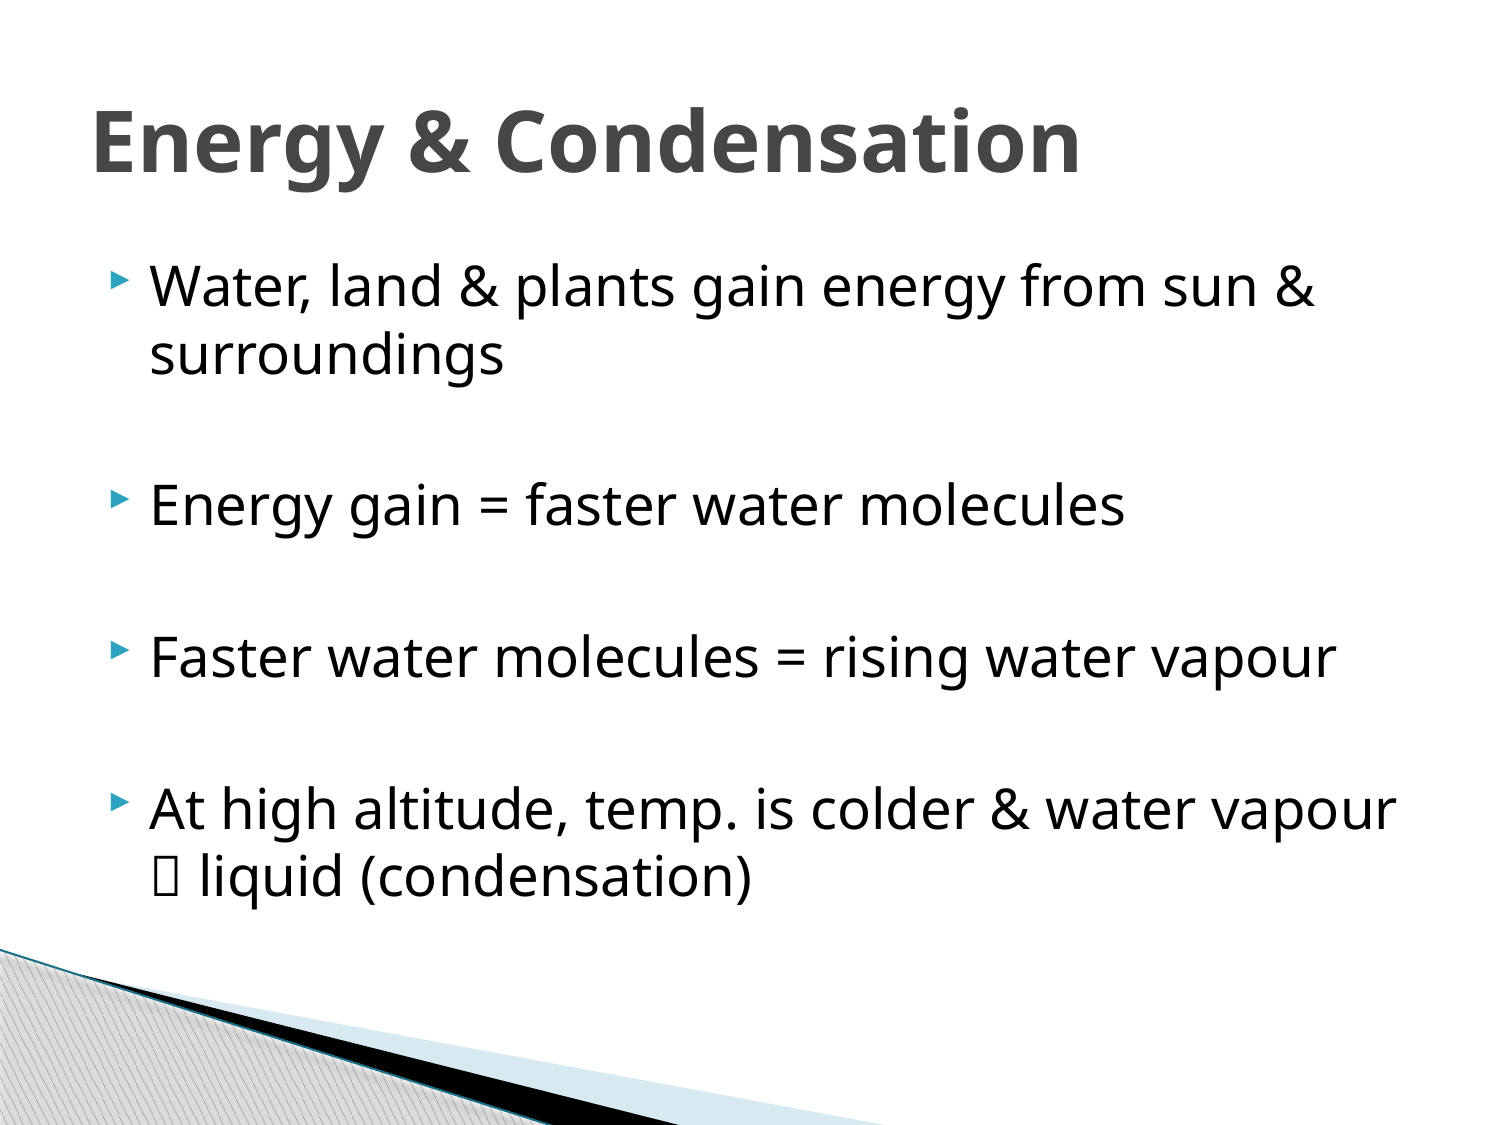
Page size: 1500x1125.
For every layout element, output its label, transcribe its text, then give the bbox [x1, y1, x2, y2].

title Energy & Condensation [75, 45, 1425, 233]
list Water, land & plants gain energy from sun & surroundings Energy gain = faster water molecules Faster water molecules = rising water vapour At high altitude, temp. is colder & water vapour  liquid (condensation) [75, 243, 1425, 986]
